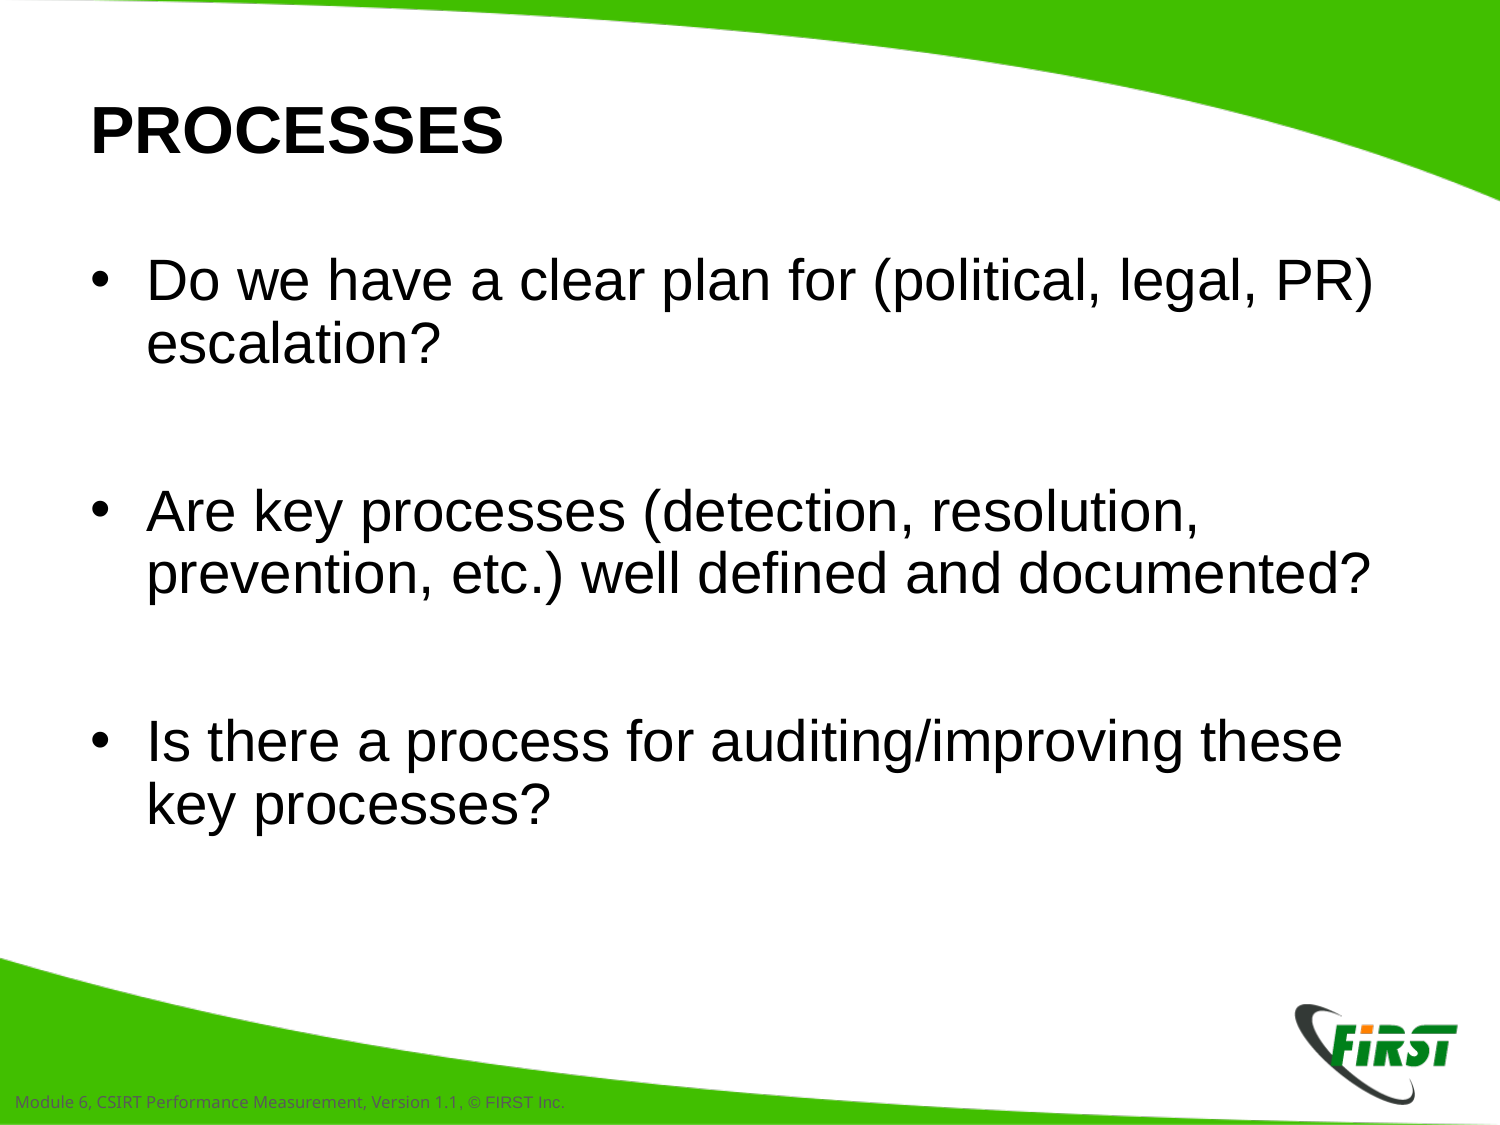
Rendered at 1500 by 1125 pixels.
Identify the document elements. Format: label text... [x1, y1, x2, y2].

list Do we have a clear plan for (political, legal, PR) escalation? Are key processes (detection, resolution, prevention, etc.) well defined and documented? Is there a process for auditing/improving these key processes? [75, 242, 1436, 1015]
title PROCESSES [75, 59, 1436, 205]
picture [0, 0, 1500, 1125]
